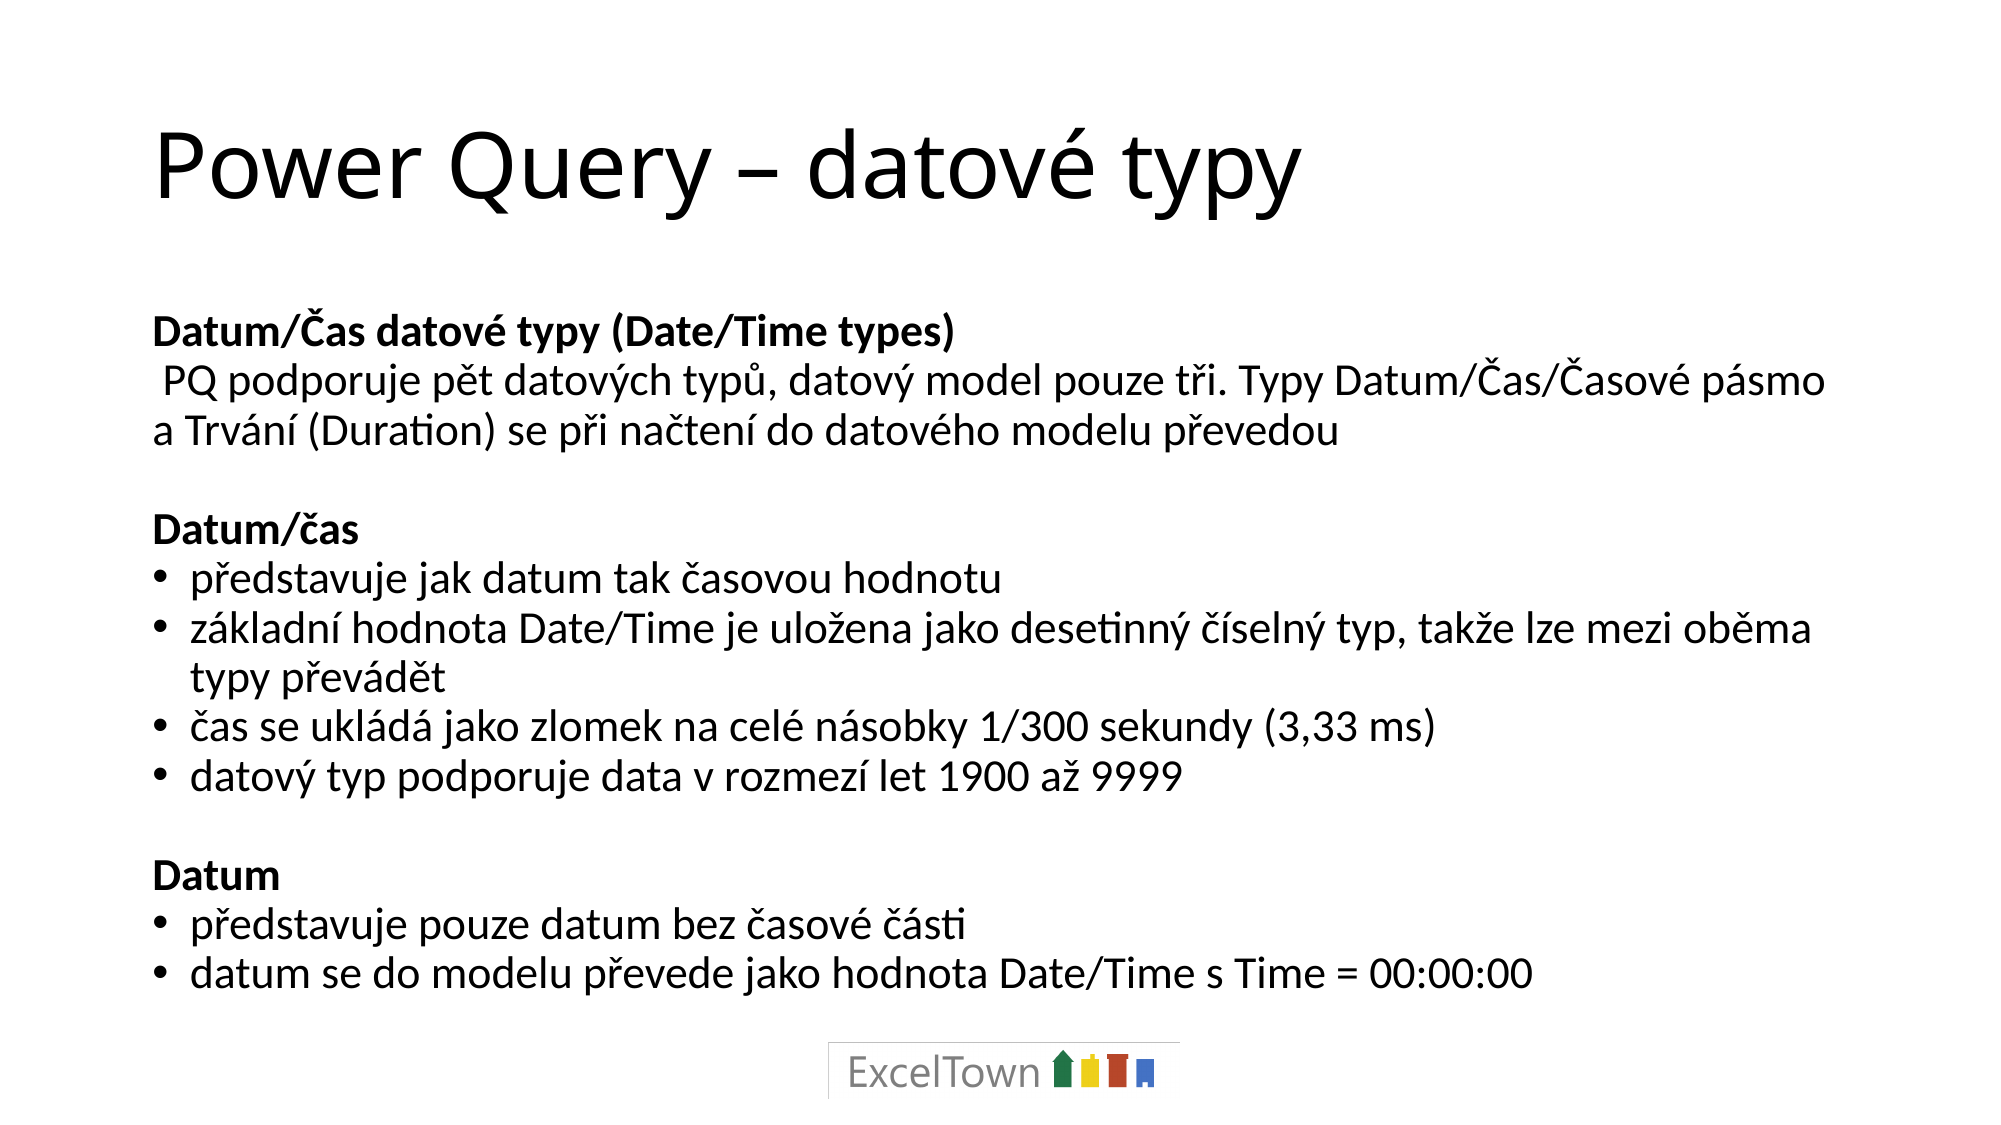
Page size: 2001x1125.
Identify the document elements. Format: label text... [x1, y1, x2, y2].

list Datum/Čas datové typy (Date/Time types) PQ podporuje pět datových typů, datový model pouze tři. Typy Datum/Čas/Časové pásmo a Trvání (Duration) se při načtení do datového modelu převedou Datum/čas představuje jak datum tak časovou hodnotu základní hodnota Date/Time je uložena jako desetinný číselný typ, takže lze mezi oběma typy převádět čas se ukládá jako zlomek na celé násobky 1/300 sekundy (3,33 ms) datový typ podporuje data v rozmezí let 1900 až 9999 Datum představuje pouze datum bez časové části datum se do modelu převede jako hodnota Date/Time s Time = 00:00:00 [137, 299, 1863, 1014]
title Power Query – datové typy [137, 59, 1863, 278]
picture [701, 1031, 1213, 1123]
